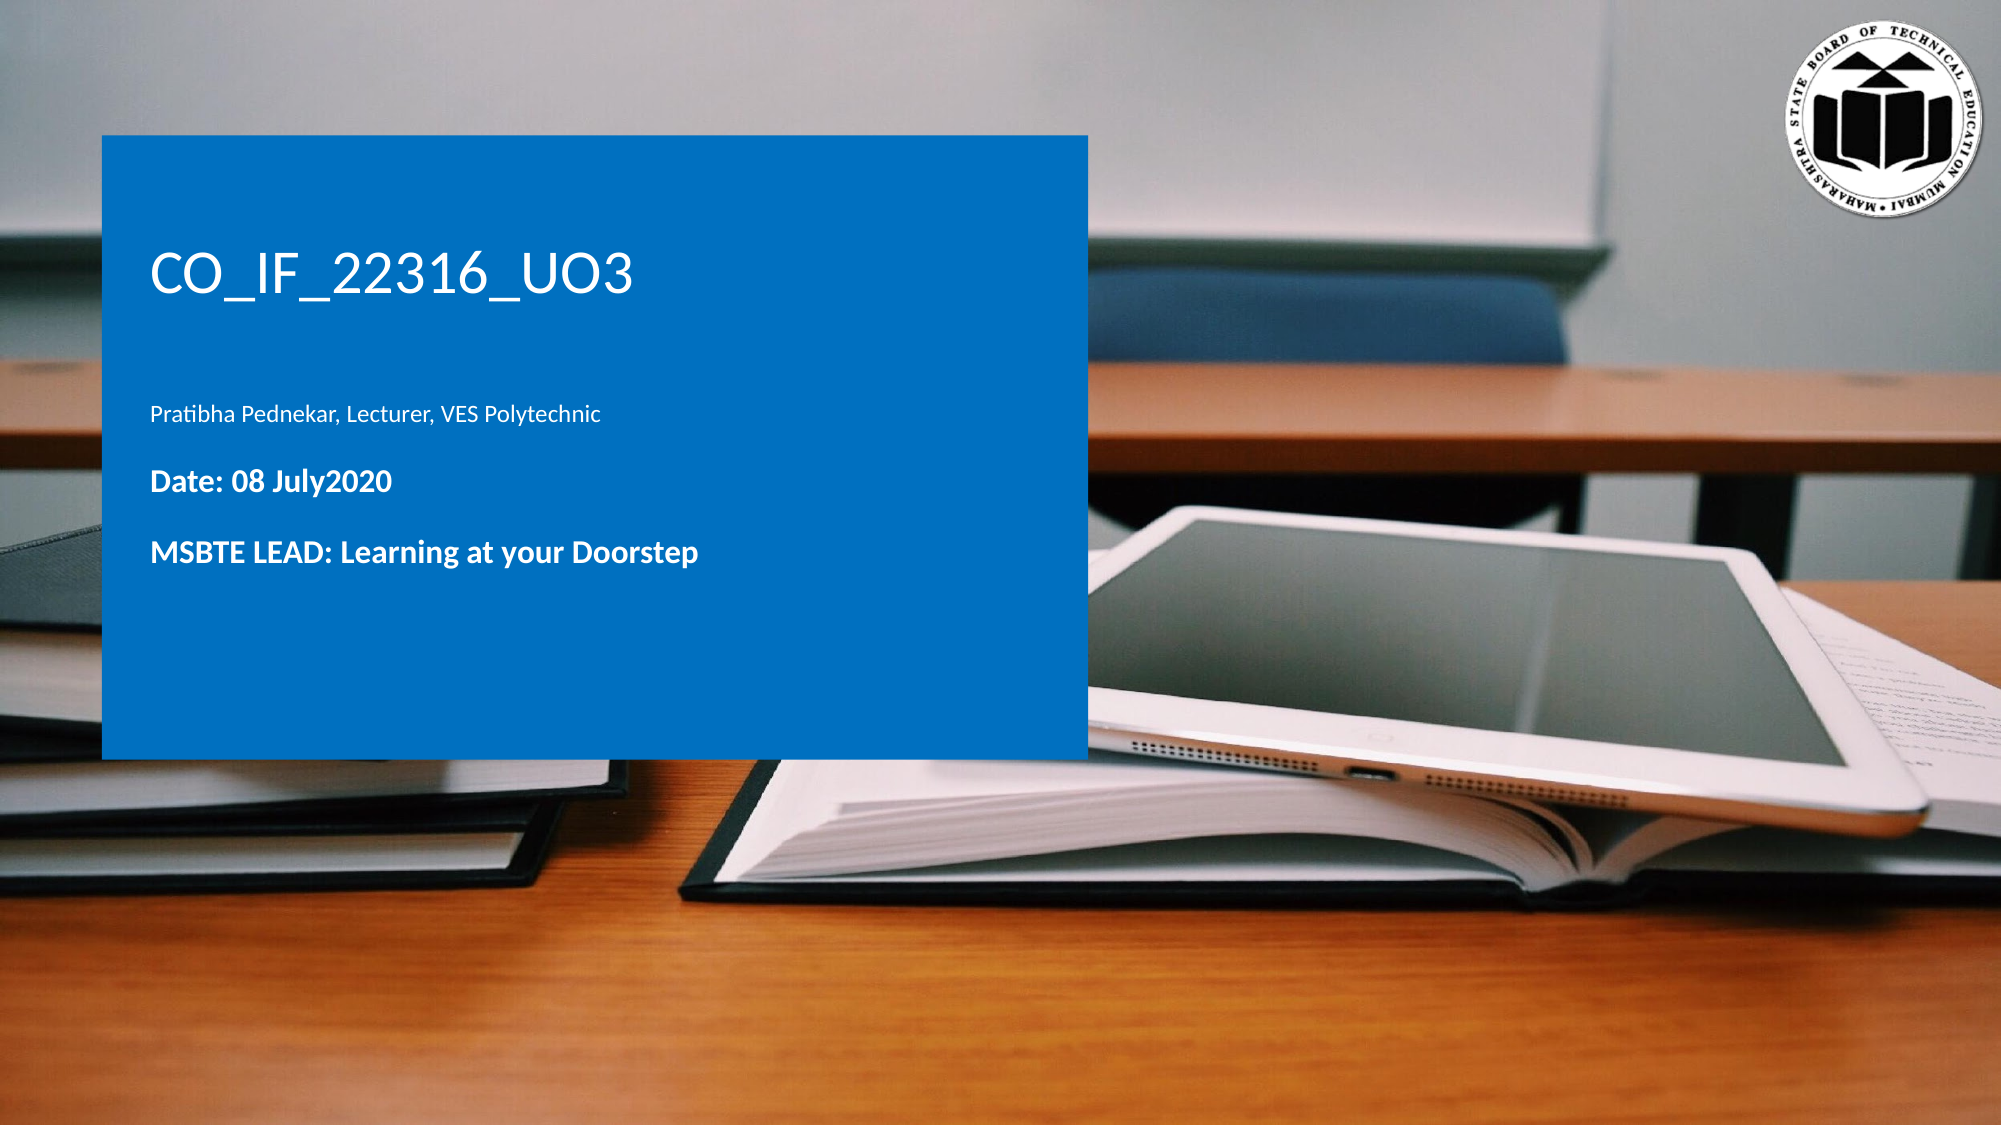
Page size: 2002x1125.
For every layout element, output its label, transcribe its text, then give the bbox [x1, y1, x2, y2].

title CO_IF_22316_UO3 [150, 242, 1040, 384]
picture [0, 0, 2001, 1125]
subtitle Pratibha Pednekar, Lecturer, VES Polytechnic Date: 08 July2020 MSBTE LEAD: Learning at your Doorstep [150, 397, 1040, 623]
